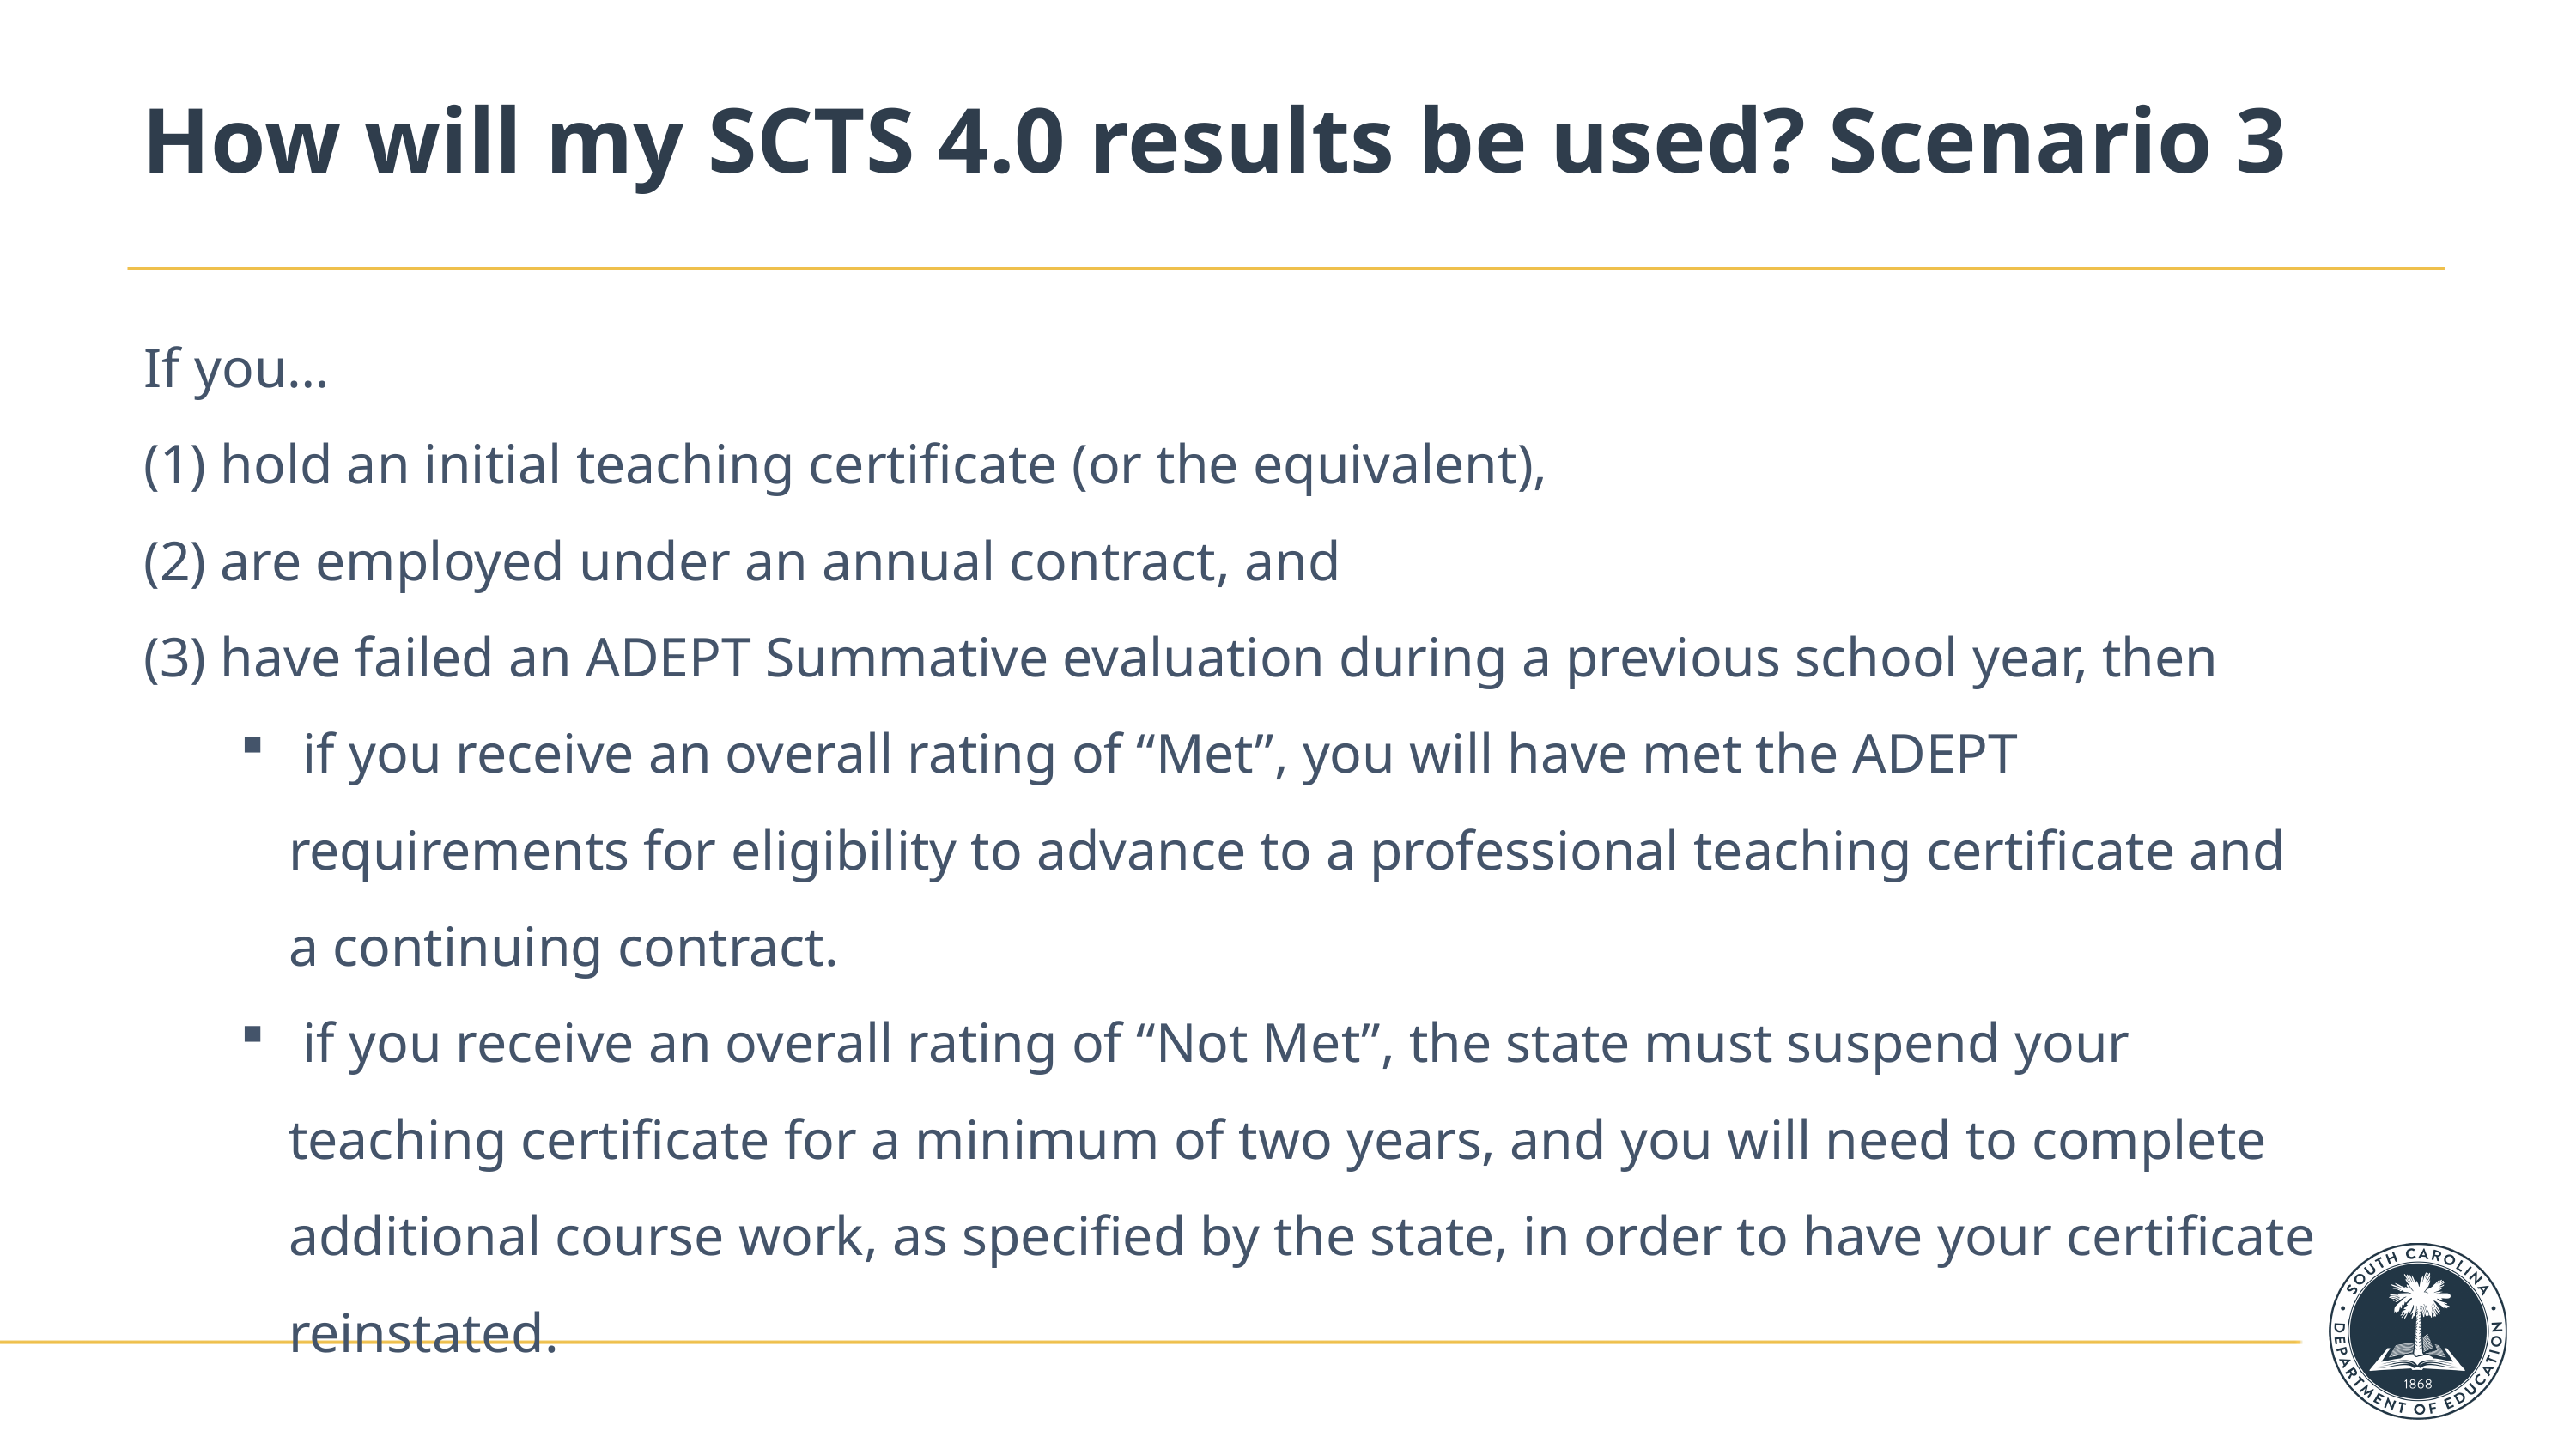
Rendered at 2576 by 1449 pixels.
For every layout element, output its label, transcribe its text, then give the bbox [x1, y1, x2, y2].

title How will my SCTS 4.0 results be used? Scenario 3 [129, 76, 2440, 232]
picture [2329, 1243, 2507, 1420]
list If you… (1) hold an initial teaching certificate (or the equivalent), (2) are employed under an annual contract, and (3) have failed an ADEPT Summative evaluation during a previous school year, then if you receive an overall rating of “Met”, you will have met the ADEPT requirements for eligibility to advance to a professional teaching certificate and a continuing contract. if you receive an overall rating of “Not Met”, the state must suspend your teaching certificate for a minimum of two years, and you will need to complete additional course work, as specified by the state, in order to have your certificate reinstated. [131, 294, 2340, 1191]
